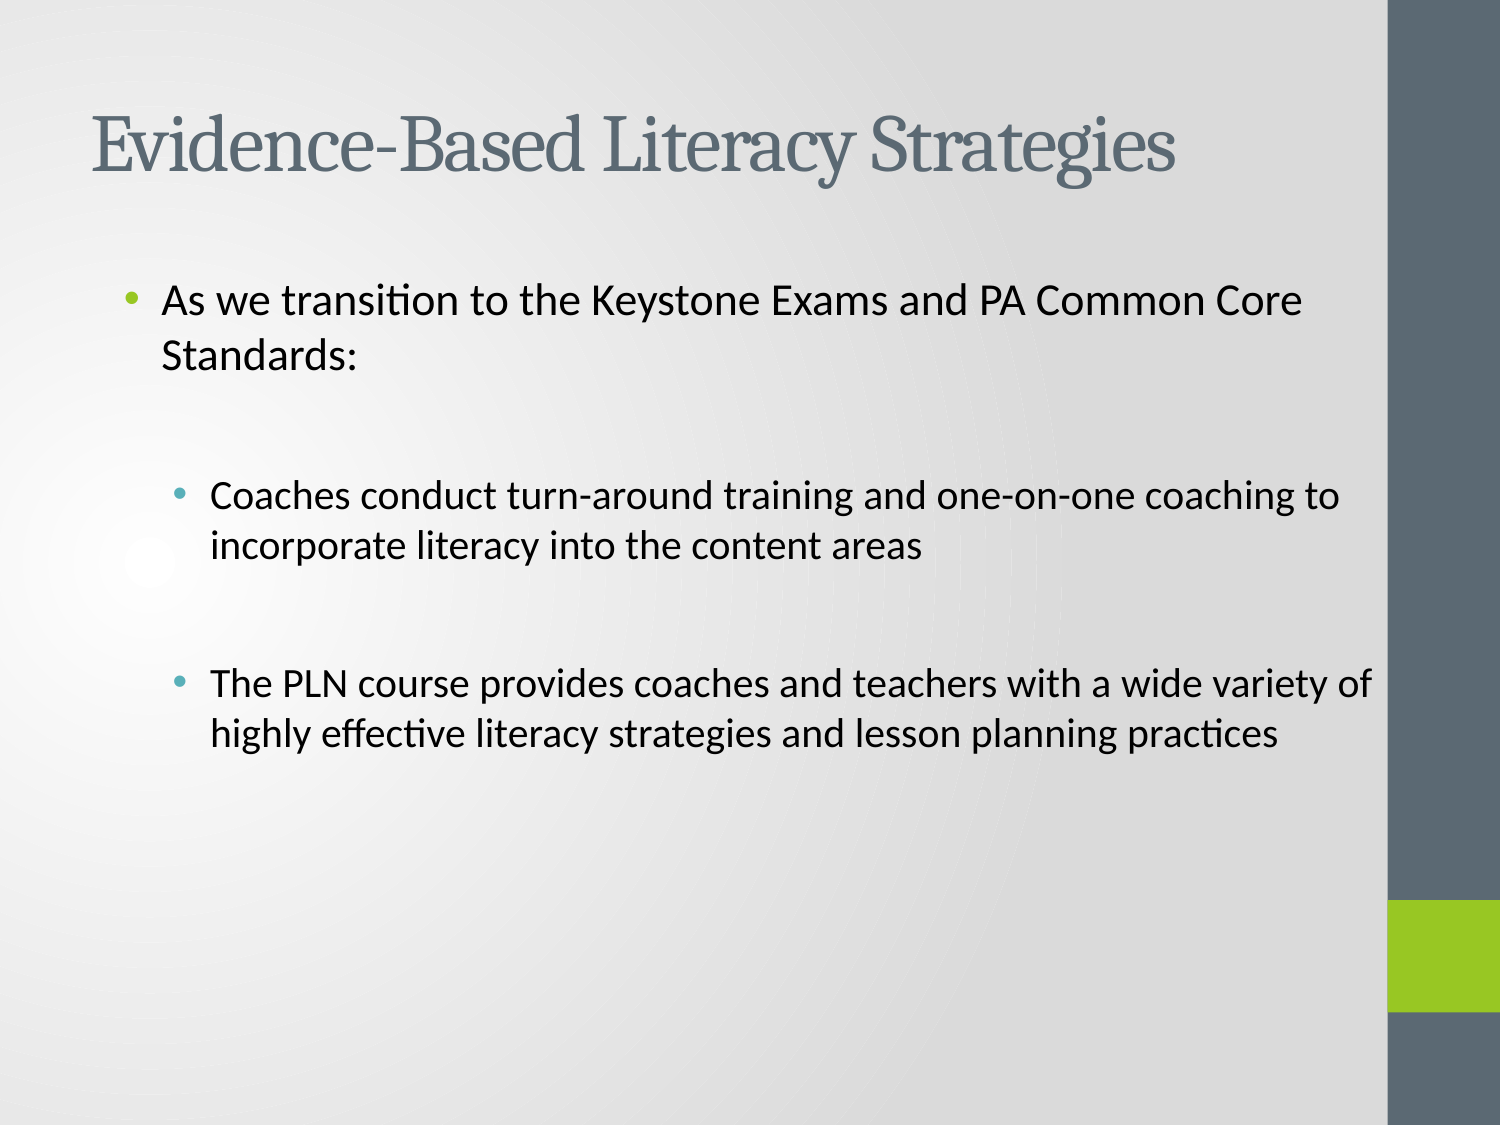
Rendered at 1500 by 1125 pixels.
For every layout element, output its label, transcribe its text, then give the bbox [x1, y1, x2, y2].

title Evidence-Based Literacy Strategies [75, 45, 1325, 233]
list As we transition to the Keystone Exams and PA Common Core Standards: Coaches conduct turn-around training and one-on-one coaching to incorporate literacy into the content areas The PLN course provides coaches and teachers with a wide variety of highly effective literacy strategies and lesson planning practices [90, 262, 1440, 1005]
